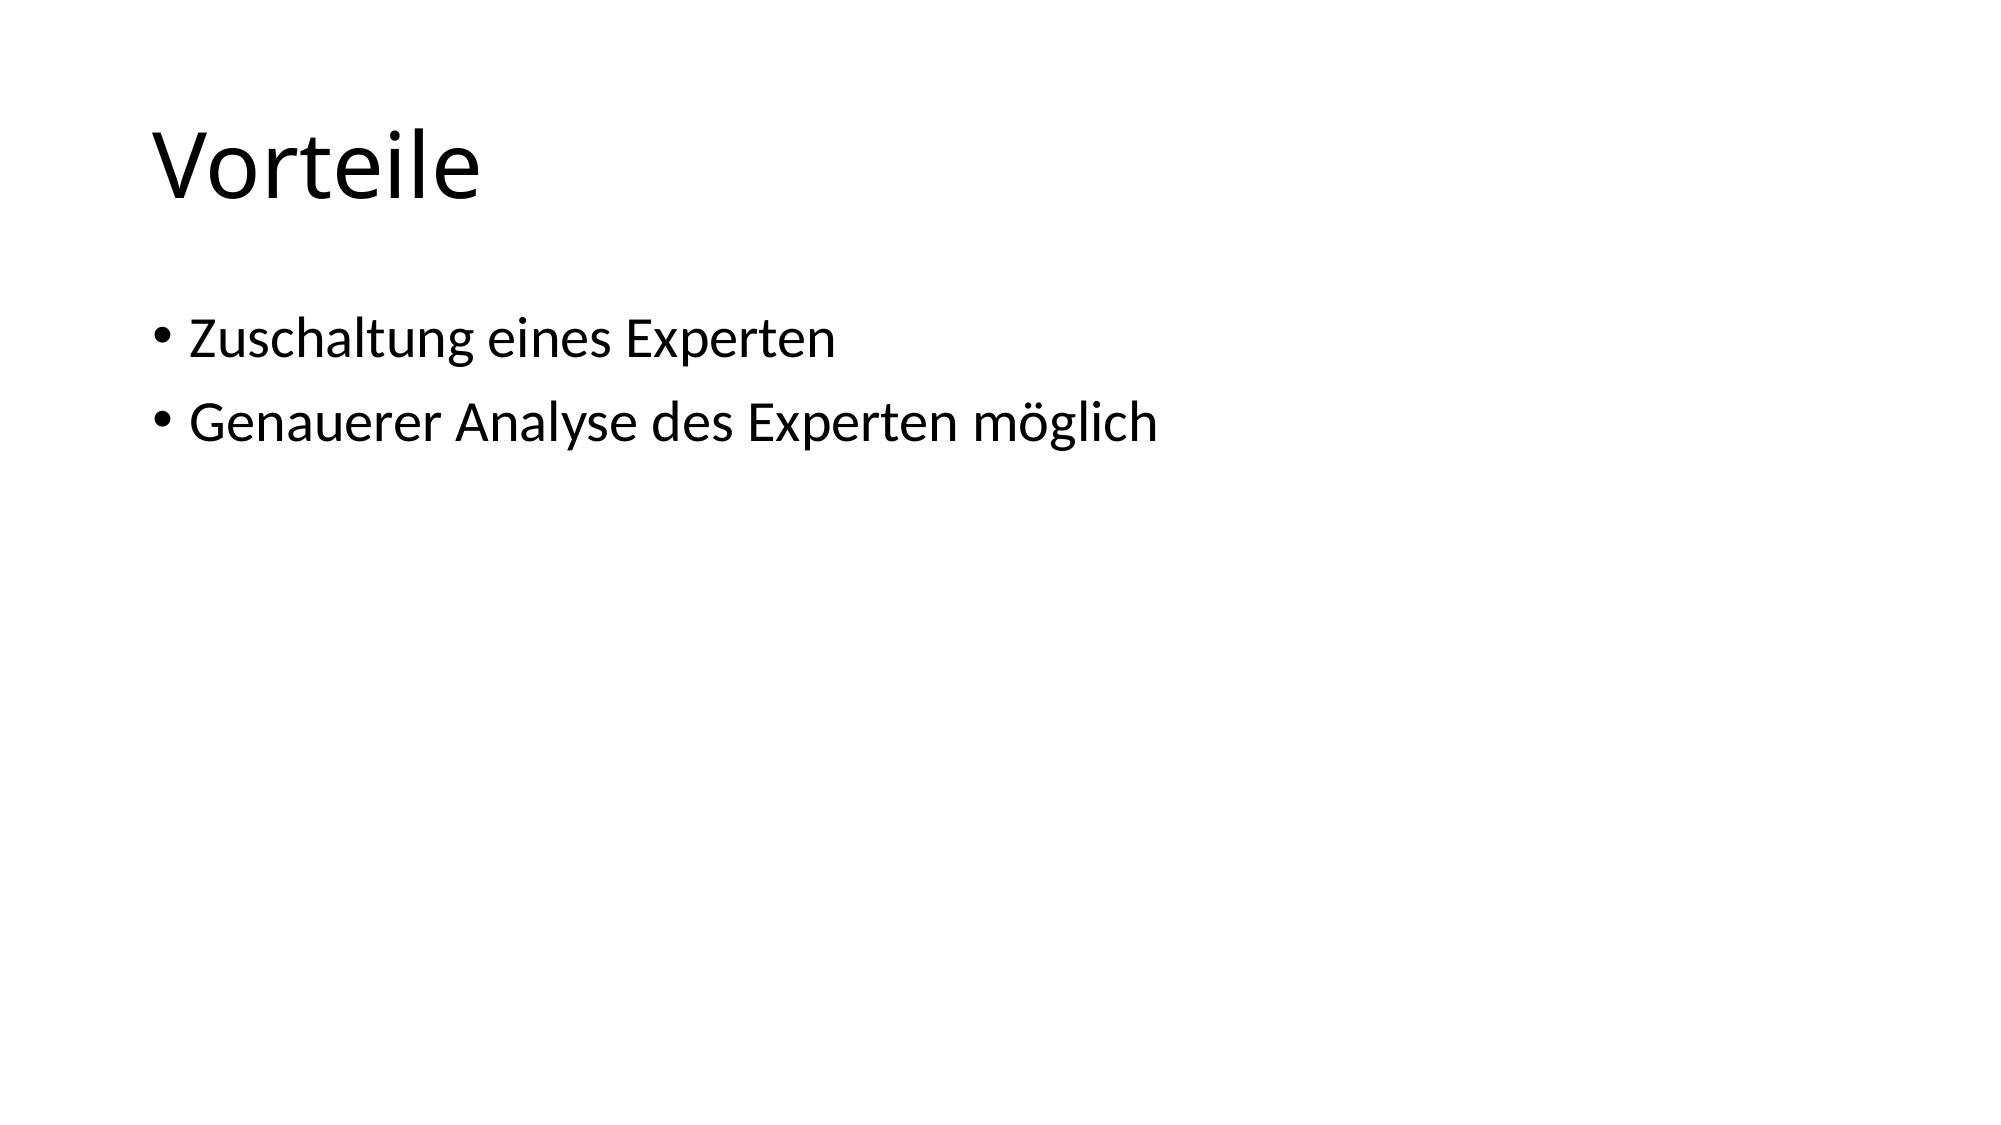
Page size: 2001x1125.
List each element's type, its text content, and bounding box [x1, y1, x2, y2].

list Zuschaltung eines Experten Genauerer Analyse des Experten möglich [137, 299, 1863, 1014]
title Vorteile [137, 59, 1863, 278]
